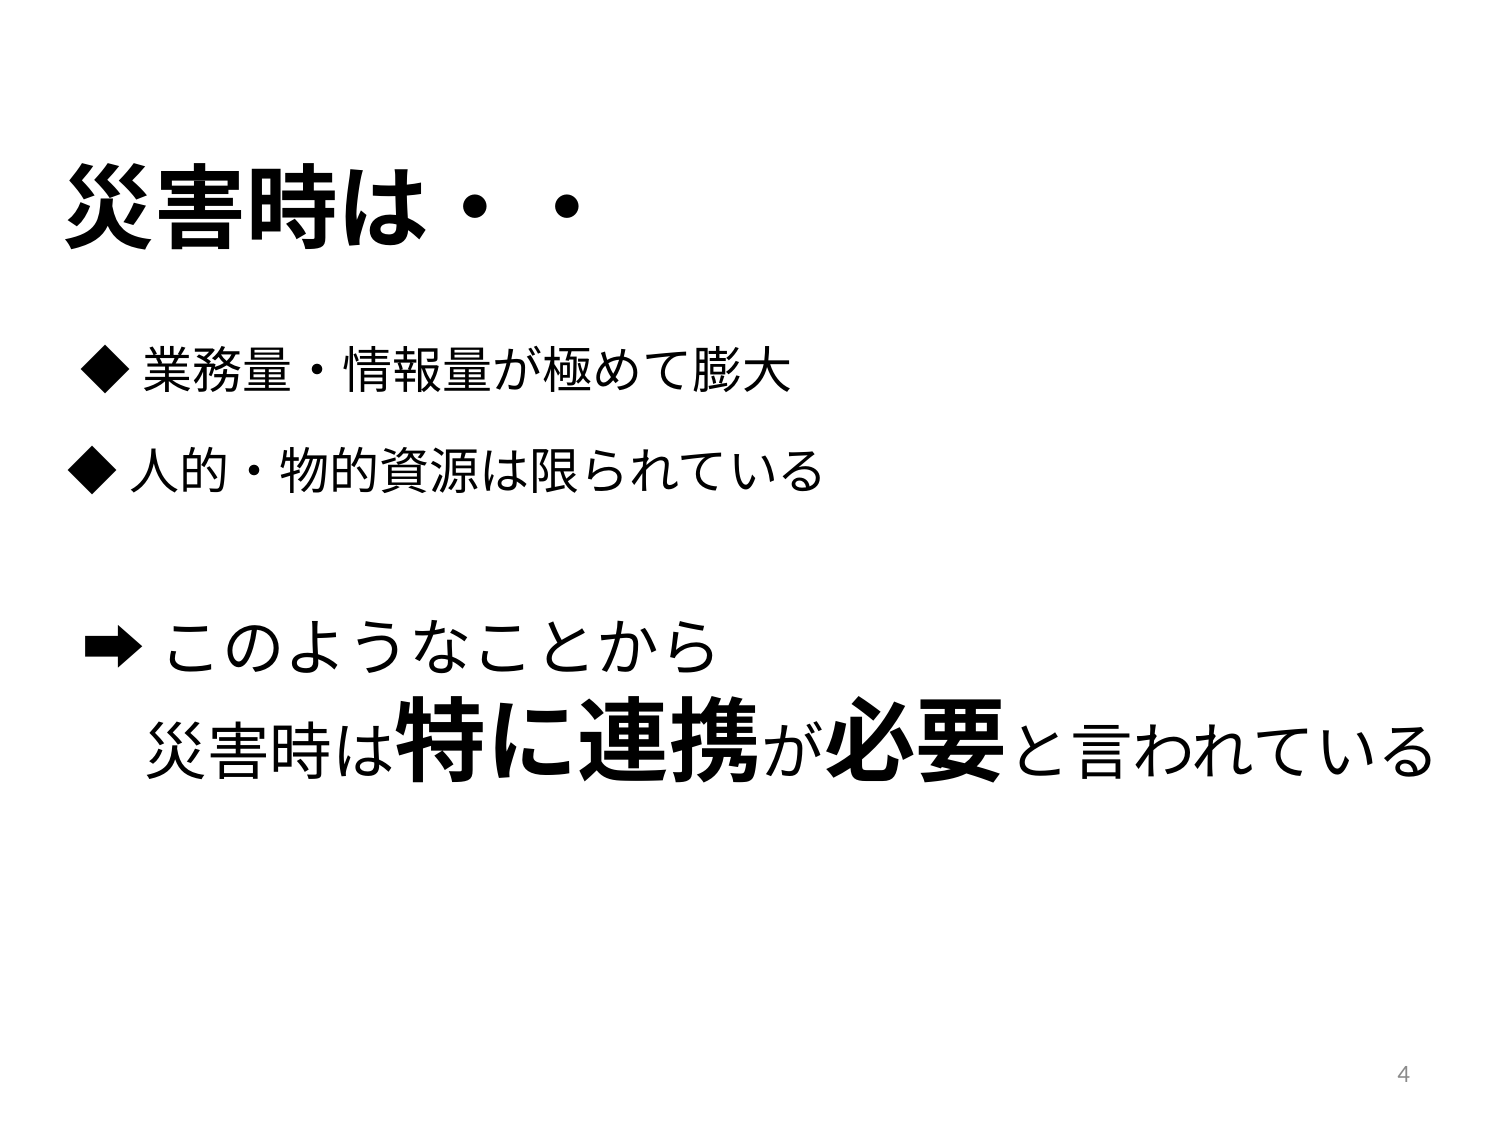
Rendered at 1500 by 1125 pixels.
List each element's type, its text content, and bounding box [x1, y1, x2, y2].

slide_number 4 [1074, 1042, 1425, 1103]
text_box ◆業務量・情報量が極めて膨大 [65, 331, 1500, 407]
text_box ◆人的・物的資源は限られている [52, 432, 1448, 508]
text_box ➡このようなことから 災害時は特に連携が必要と言われている [67, 555, 1500, 838]
text_box 災害時は・・ [48, 142, 1482, 268]
